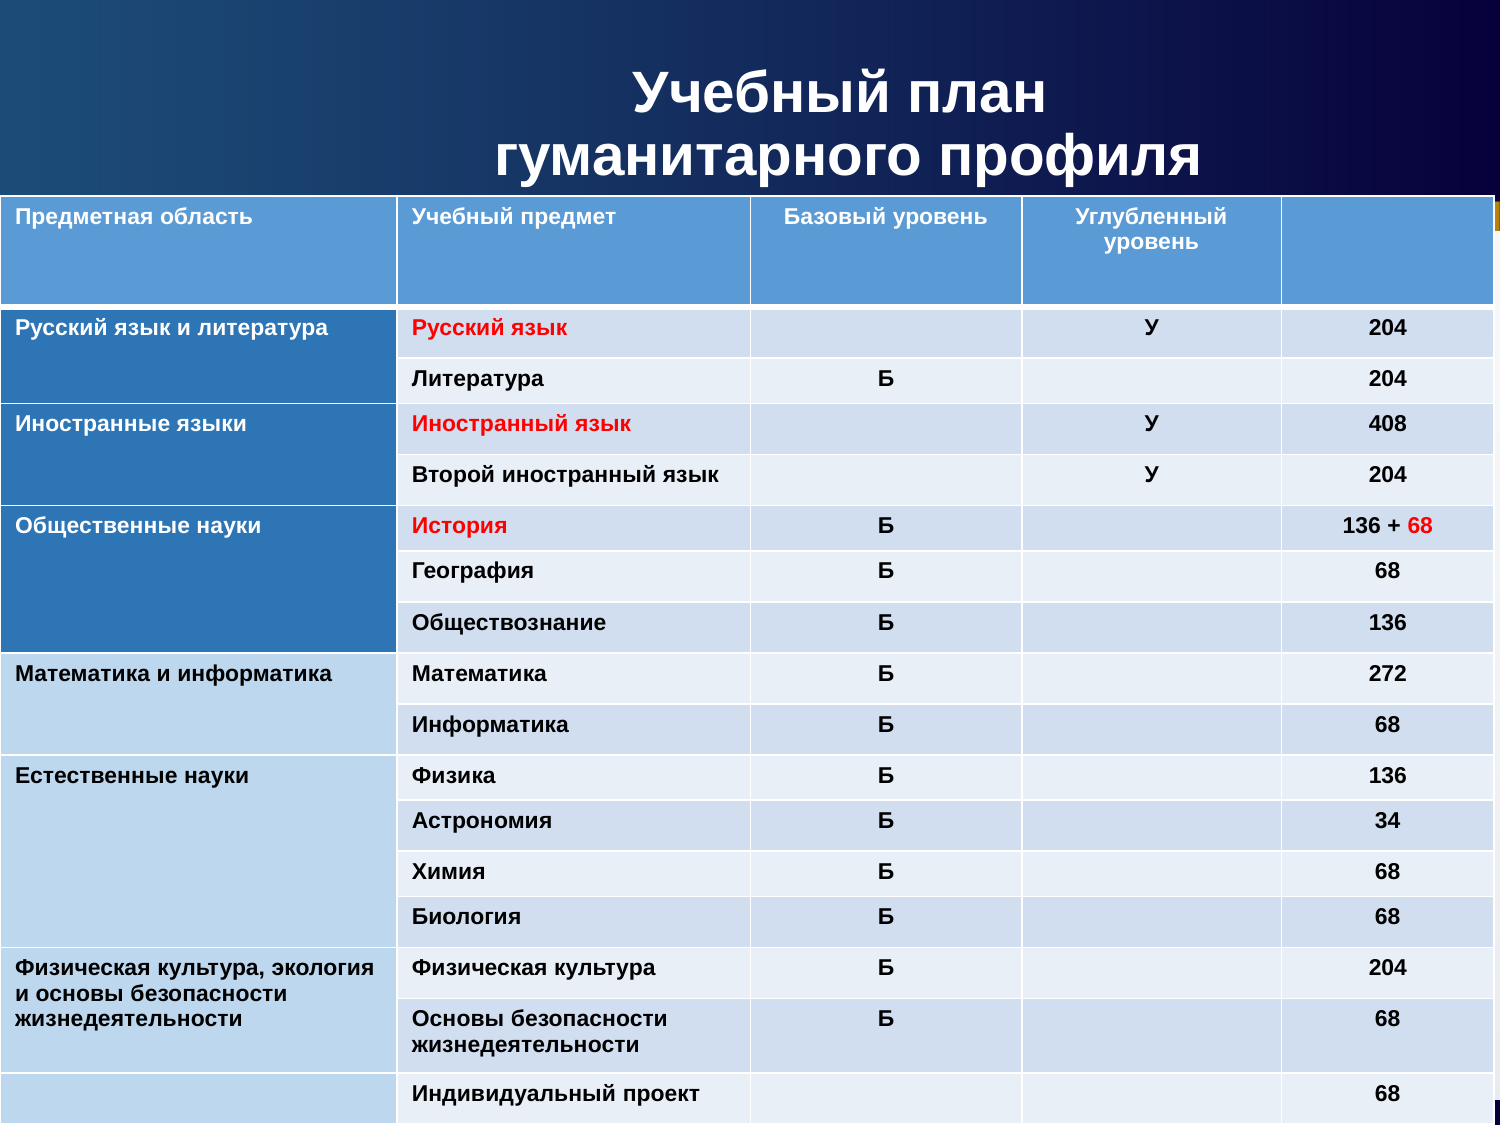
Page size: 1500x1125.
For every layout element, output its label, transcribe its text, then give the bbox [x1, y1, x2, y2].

table_cell [751, 1074, 1021, 1123]
table_cell [1023, 897, 1281, 947]
table_cell Б [751, 506, 1021, 550]
table_cell Второй иностранный язык [398, 455, 750, 505]
table_header Учебный предмет [398, 197, 750, 304]
table_cell География [398, 552, 750, 601]
table_cell Б [751, 999, 1021, 1072]
table_cell [1023, 603, 1281, 652]
table_cell Общественные науки [1, 506, 396, 652]
table_cell 136 [1282, 756, 1493, 799]
table_cell 136 + 68 [1282, 506, 1493, 550]
table_cell [1023, 1074, 1281, 1123]
table_cell Б [751, 654, 1021, 703]
table_cell Физическая культура [398, 948, 750, 998]
table_cell Литература [398, 359, 750, 403]
table_cell Обществознание [398, 603, 750, 652]
table_cell Б [751, 852, 1021, 896]
table_header Базовый уровень [751, 197, 1021, 304]
table_cell Б [751, 359, 1021, 403]
table_cell 68 [1282, 552, 1493, 601]
table_cell [1, 1074, 396, 1123]
table_cell 204 [1282, 310, 1493, 357]
table_cell [751, 310, 1021, 357]
table_cell [1023, 506, 1281, 550]
picture [0, 0, 1500, 1125]
table_cell История [398, 506, 750, 550]
table_cell Б [751, 801, 1021, 850]
table_cell [1023, 756, 1281, 799]
table_cell Астрономия [398, 801, 750, 850]
table_cell Физика [398, 756, 750, 799]
table_cell 204 [1282, 948, 1493, 998]
table_cell 34 [1282, 801, 1493, 850]
table_header Предметная область [1, 197, 396, 304]
table_cell 136 [1282, 603, 1493, 652]
table_cell [751, 455, 1021, 505]
table_header Углубленный уровень [1023, 197, 1281, 304]
table_cell [1023, 552, 1281, 601]
table_cell Б [751, 948, 1021, 998]
table_cell У [1023, 404, 1281, 454]
table_cell У [1023, 455, 1281, 505]
table_cell Б [751, 603, 1021, 652]
table_cell Иностранные языки [1, 404, 396, 505]
table_cell Биология [398, 897, 750, 947]
table_cell Б [751, 897, 1021, 947]
table_cell Иностранный язык [398, 404, 750, 454]
table_cell 408 [1282, 404, 1493, 454]
table_cell 68 [1282, 999, 1493, 1072]
table_cell Б [751, 552, 1021, 601]
table_cell 204 [1282, 359, 1493, 403]
table_cell [751, 404, 1021, 454]
table_cell 272 [1282, 654, 1493, 703]
table_cell Б [751, 705, 1021, 754]
table_cell Химия [398, 852, 750, 896]
table_cell [1023, 948, 1281, 998]
table_cell 204 [1282, 455, 1493, 505]
table_cell [1023, 654, 1281, 703]
table_cell [1023, 999, 1281, 1072]
table_cell Математика и информатика [1, 654, 396, 754]
table_cell Основы безопасности жизнедеятельности [398, 999, 750, 1072]
table_cell Математика [398, 654, 750, 703]
table_cell 68 [1282, 705, 1493, 754]
table_header [1282, 197, 1493, 304]
table_cell Русский язык и литература [1, 310, 396, 403]
table_cell [1023, 852, 1281, 896]
table_cell 68 [1282, 897, 1493, 947]
table_cell Индивидуальный проект [398, 1074, 750, 1123]
table_cell 68 [1282, 1074, 1493, 1123]
table_cell Б [751, 756, 1021, 799]
table_cell Русский язык [398, 310, 750, 357]
table_cell Естественные науки [1, 756, 396, 947]
table_cell Информатика [398, 705, 750, 754]
table_cell [1023, 801, 1281, 850]
table_cell У [1023, 310, 1281, 357]
table_cell 68 [1282, 852, 1493, 896]
table_cell [1023, 359, 1281, 403]
title Учебный план гуманитарного профиля [206, 54, 1474, 195]
table_cell [1023, 705, 1281, 754]
table_cell Физическая культура, экология и основы безопасности жизнедеятельности [1, 948, 396, 1072]
